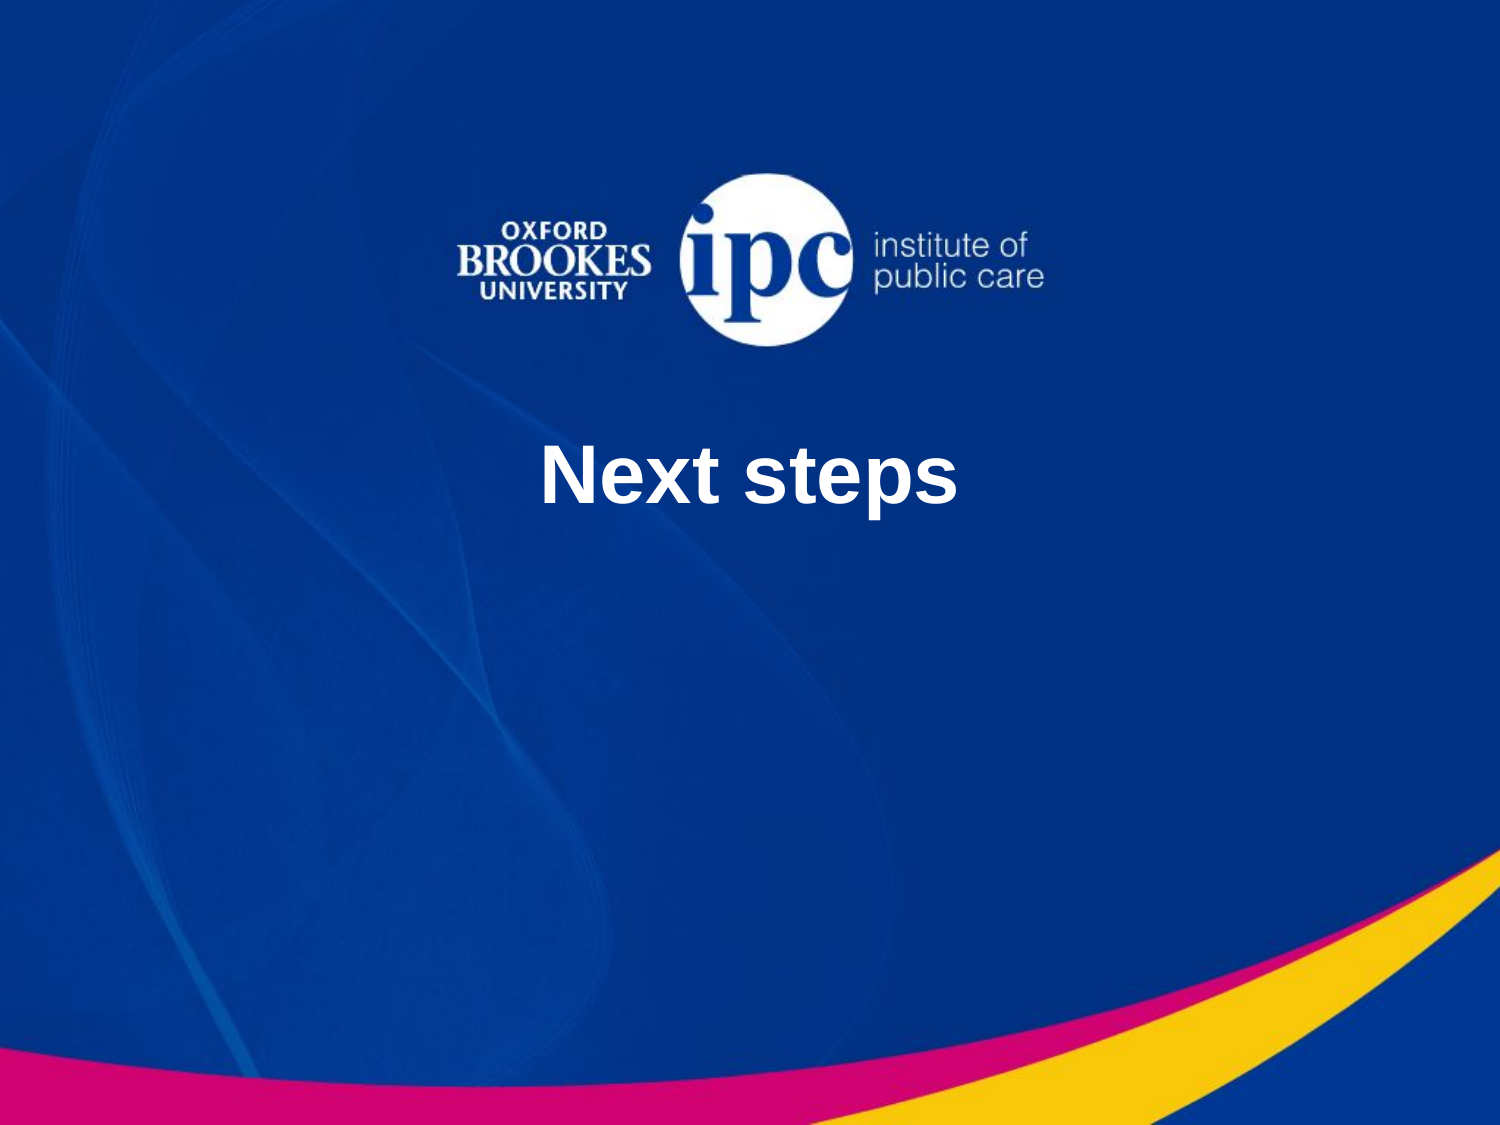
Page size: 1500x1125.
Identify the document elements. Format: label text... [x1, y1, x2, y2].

picture [0, 0, 1500, 1125]
list Next steps [123, 424, 1376, 542]
